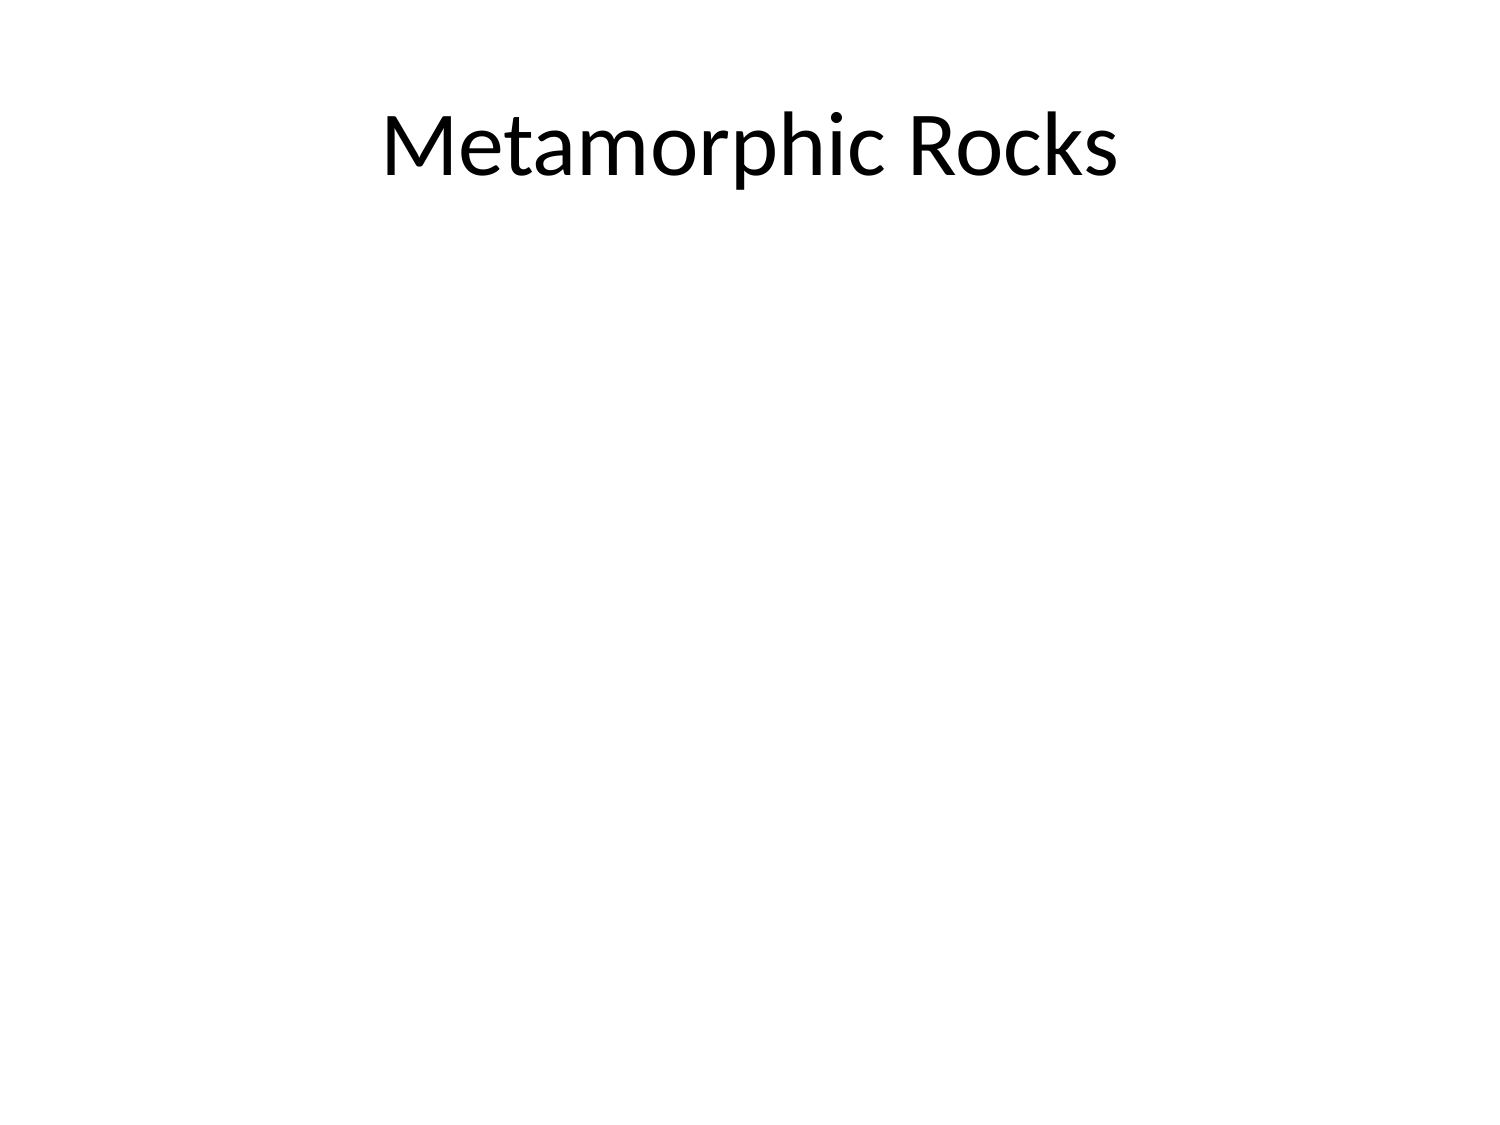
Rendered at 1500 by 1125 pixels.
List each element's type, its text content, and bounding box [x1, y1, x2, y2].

title Metamorphic Rocks [75, 45, 1425, 233]
